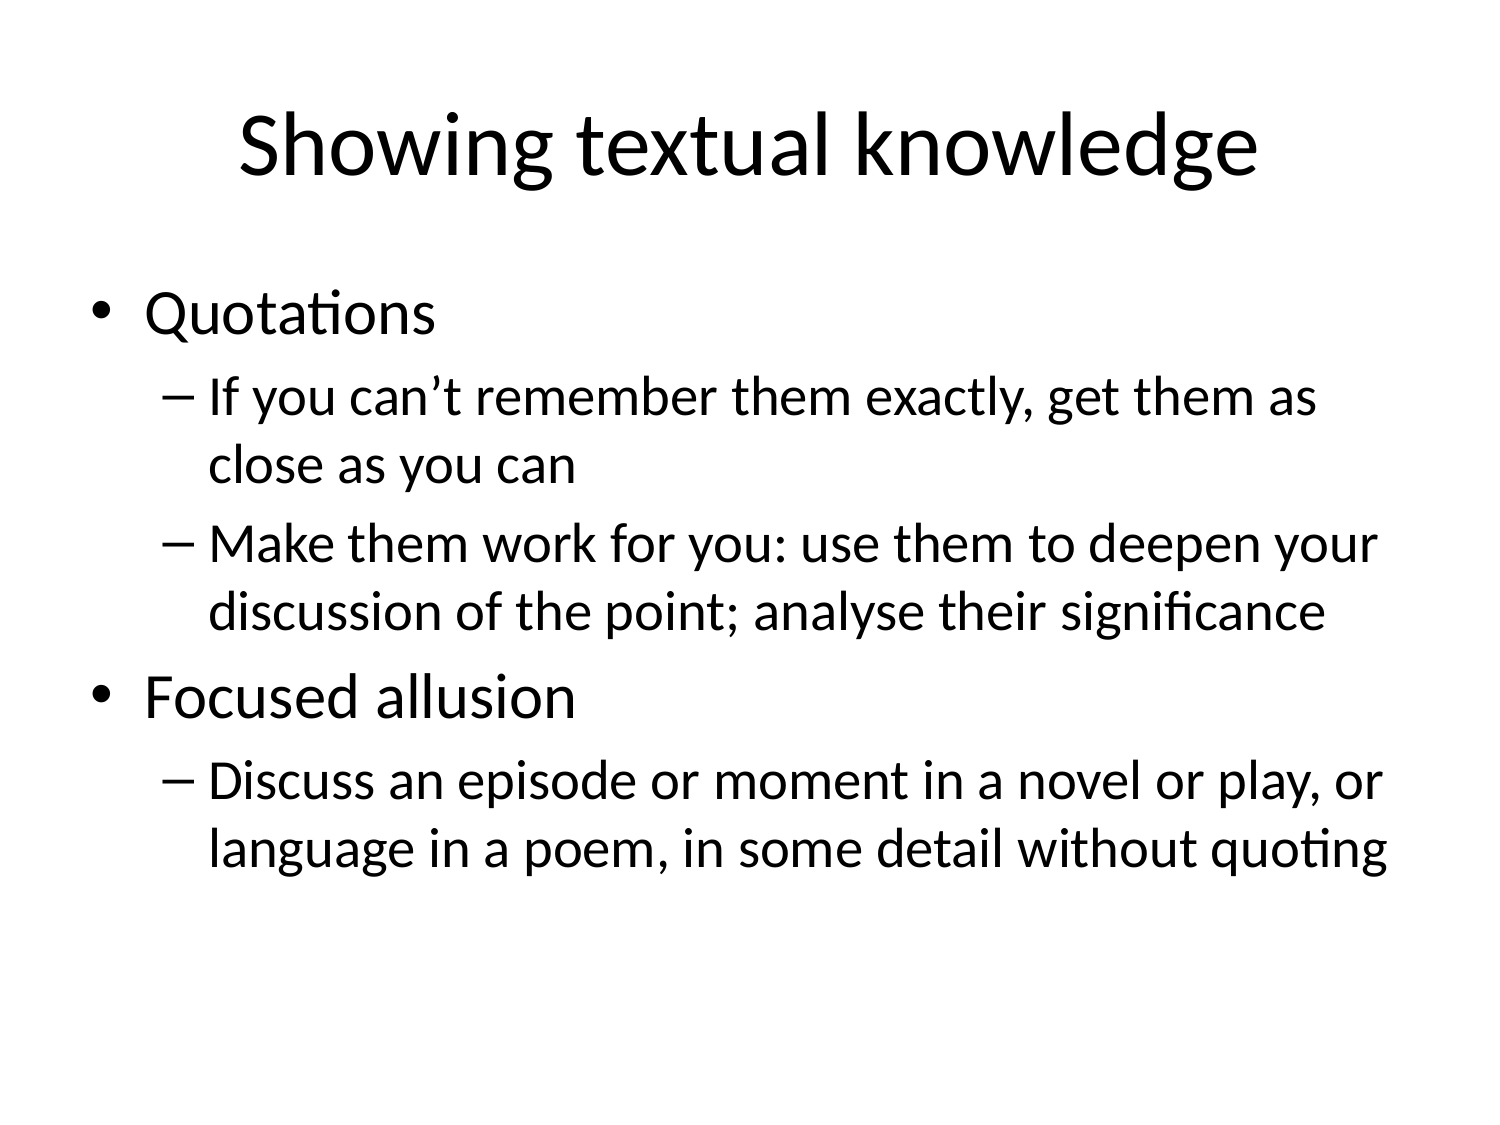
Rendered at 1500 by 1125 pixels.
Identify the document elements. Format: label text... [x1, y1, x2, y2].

list Quotations If you can’t remember them exactly, get them as close as you can Make them work for you: use them to deepen your discussion of the point; analyse their significance Focused allusion Discuss an episode or moment in a novel or play, or language in a poem, in some detail without quoting [75, 262, 1425, 1005]
title Showing textual knowledge [75, 45, 1425, 233]
